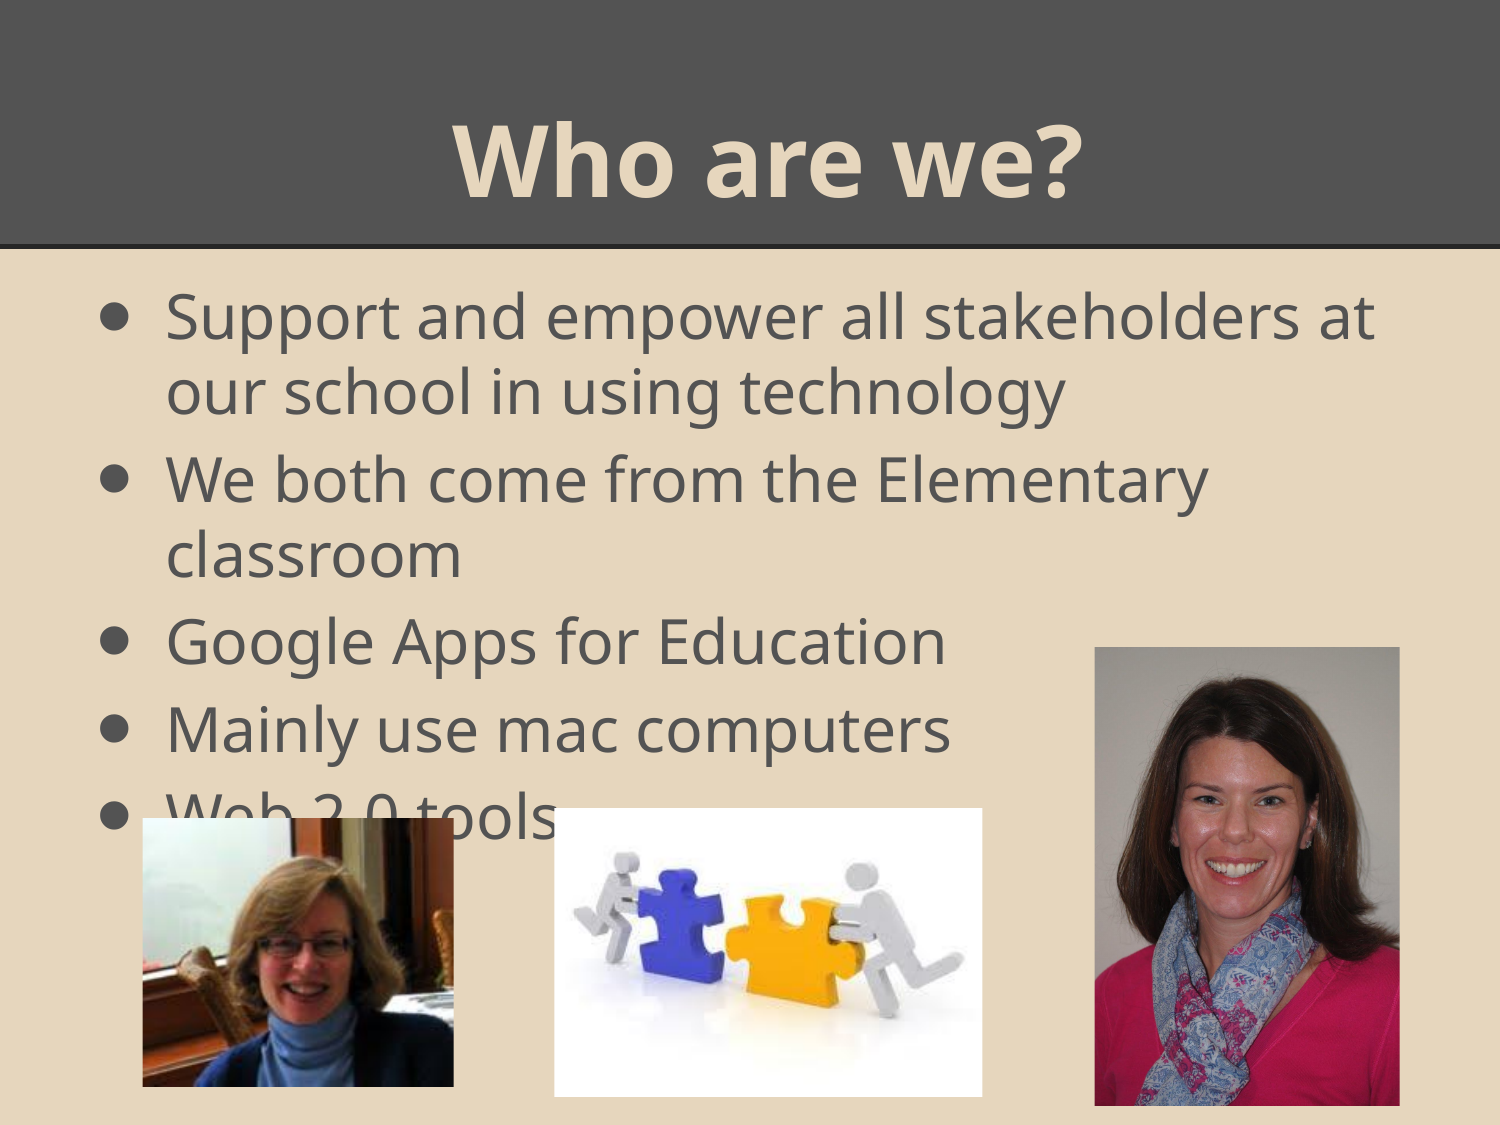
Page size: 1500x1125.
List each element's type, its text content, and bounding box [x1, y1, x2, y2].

list Support and empower all stakeholders at our school in using technology We both come from the Elementary classroom Google Apps for Education Mainly use mac computers Web 2.0 tools [75, 262, 1425, 955]
text_box [1094, 647, 1400, 1106]
text_box [554, 808, 983, 1097]
text_box [142, 818, 454, 1088]
title Who are we? [75, 14, 1425, 233]
